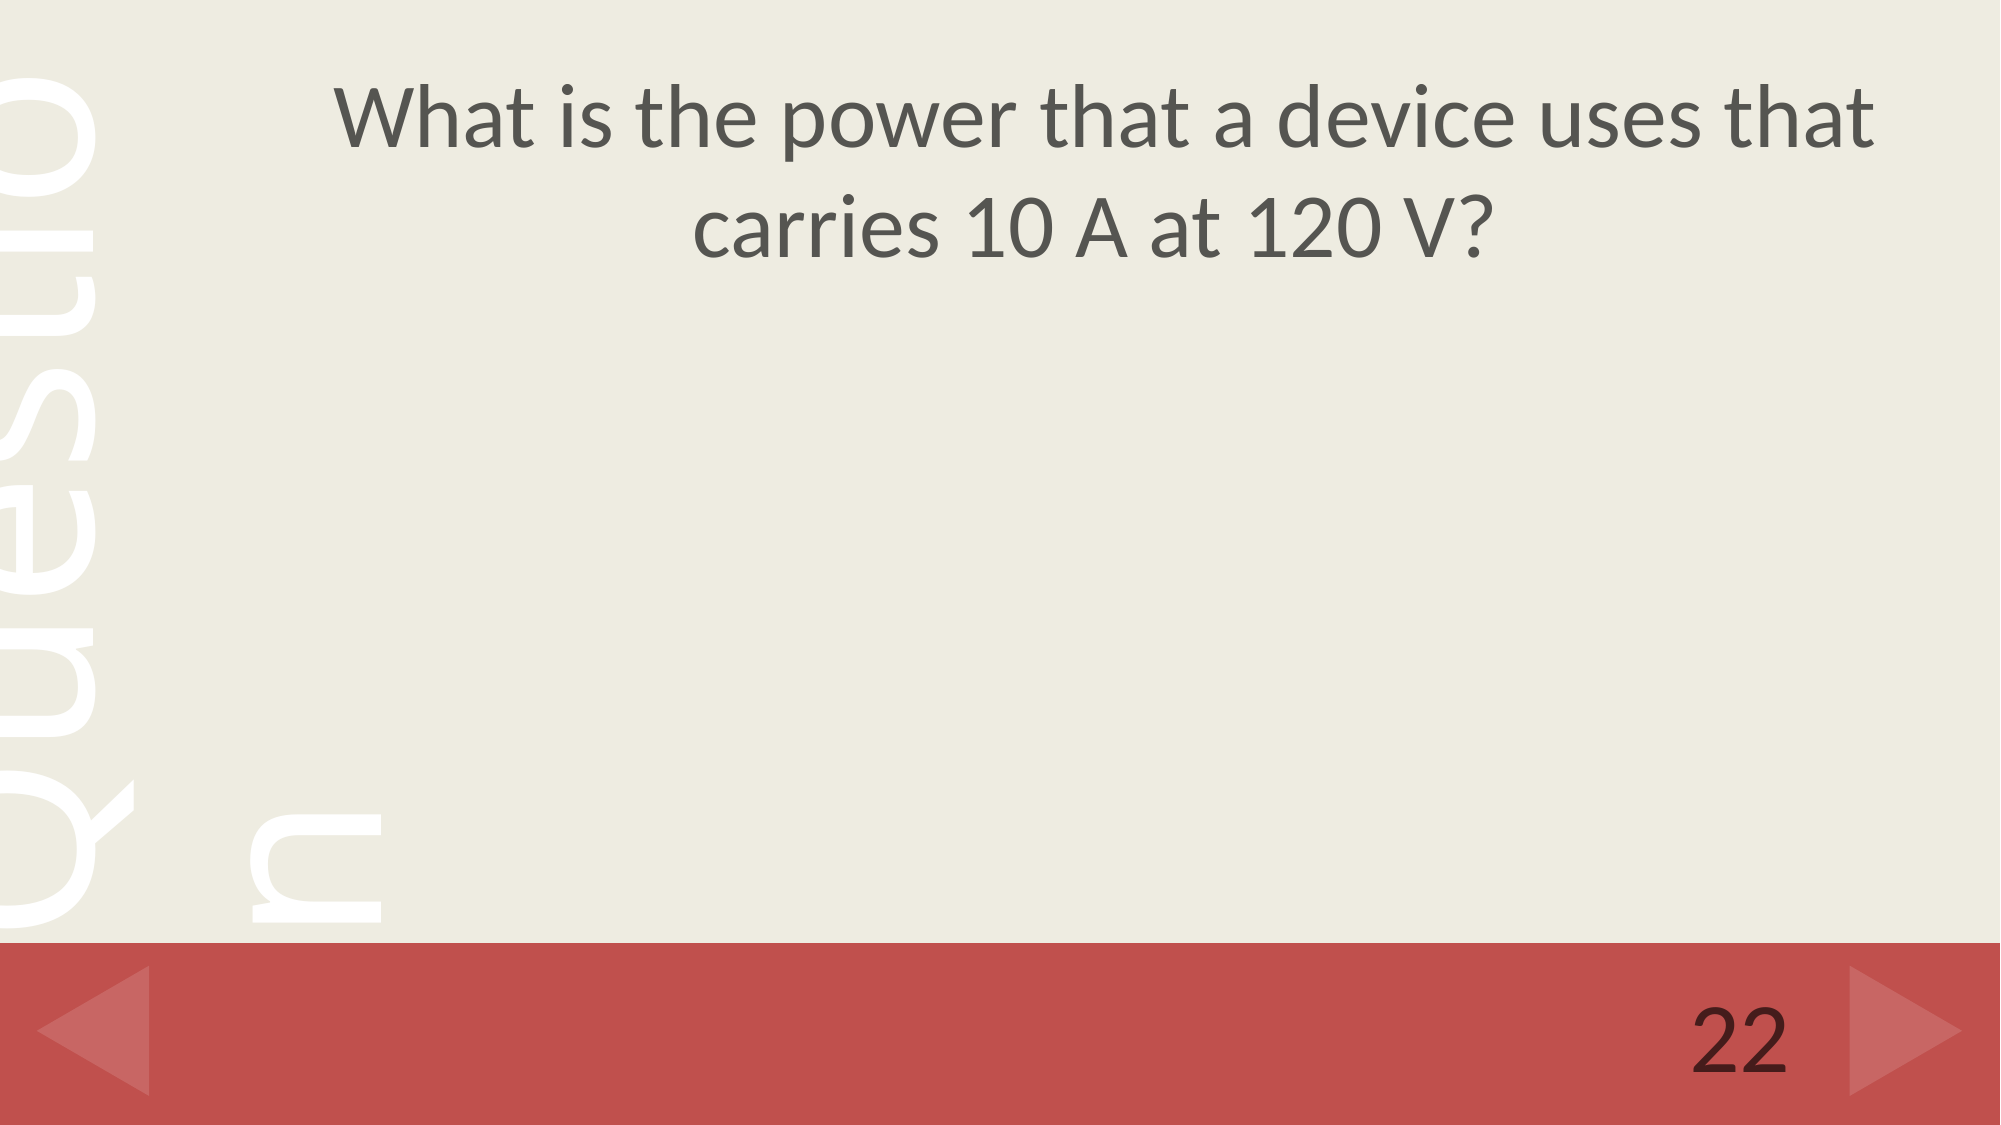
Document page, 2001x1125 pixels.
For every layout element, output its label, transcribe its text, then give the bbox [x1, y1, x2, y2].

list 22 [1494, 967, 1806, 1097]
title What is the power that a device uses that carries 10 A at 120 V? [312, 45, 1900, 288]
